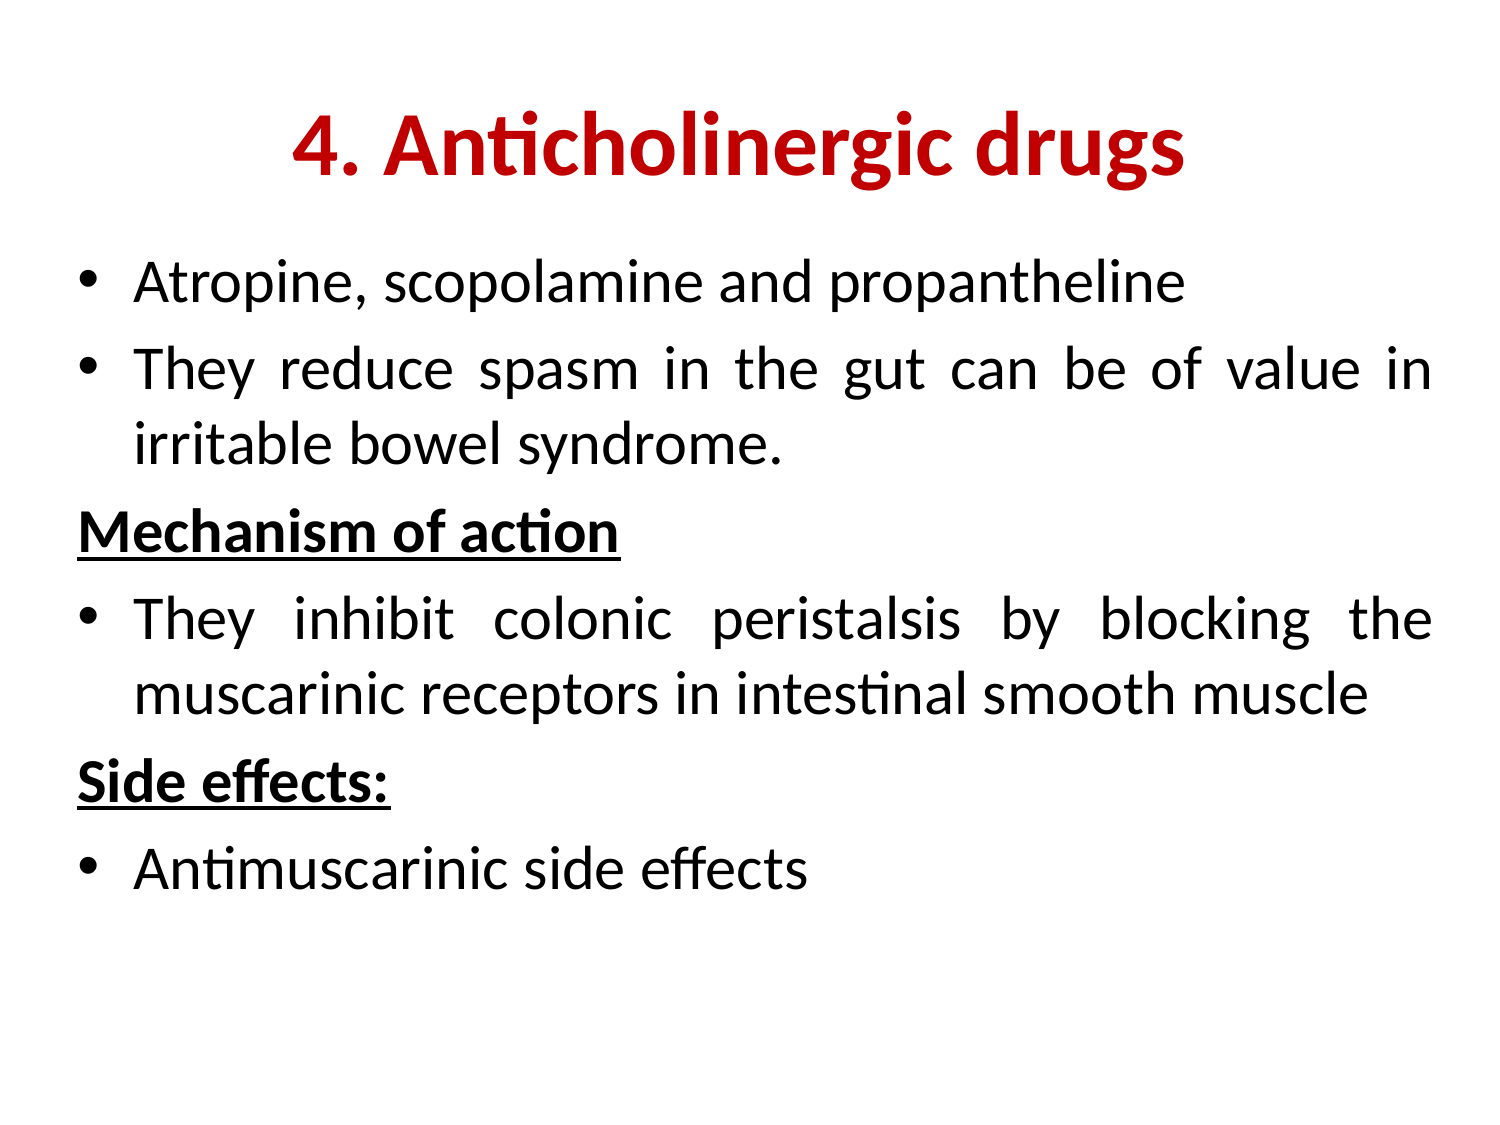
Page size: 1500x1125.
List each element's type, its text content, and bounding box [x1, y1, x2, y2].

list Atropine, scopolamine and propantheline They reduce spasm in the gut can be of value in irritable bowel syndrome. Mechanism of action They inhibit colonic peristalsis by blocking the muscarinic receptors in intestinal smooth muscle Side effects: Antimuscarinic side effects [62, 232, 1450, 1050]
title 4. Anticholinergic drugs [75, 45, 1425, 232]
